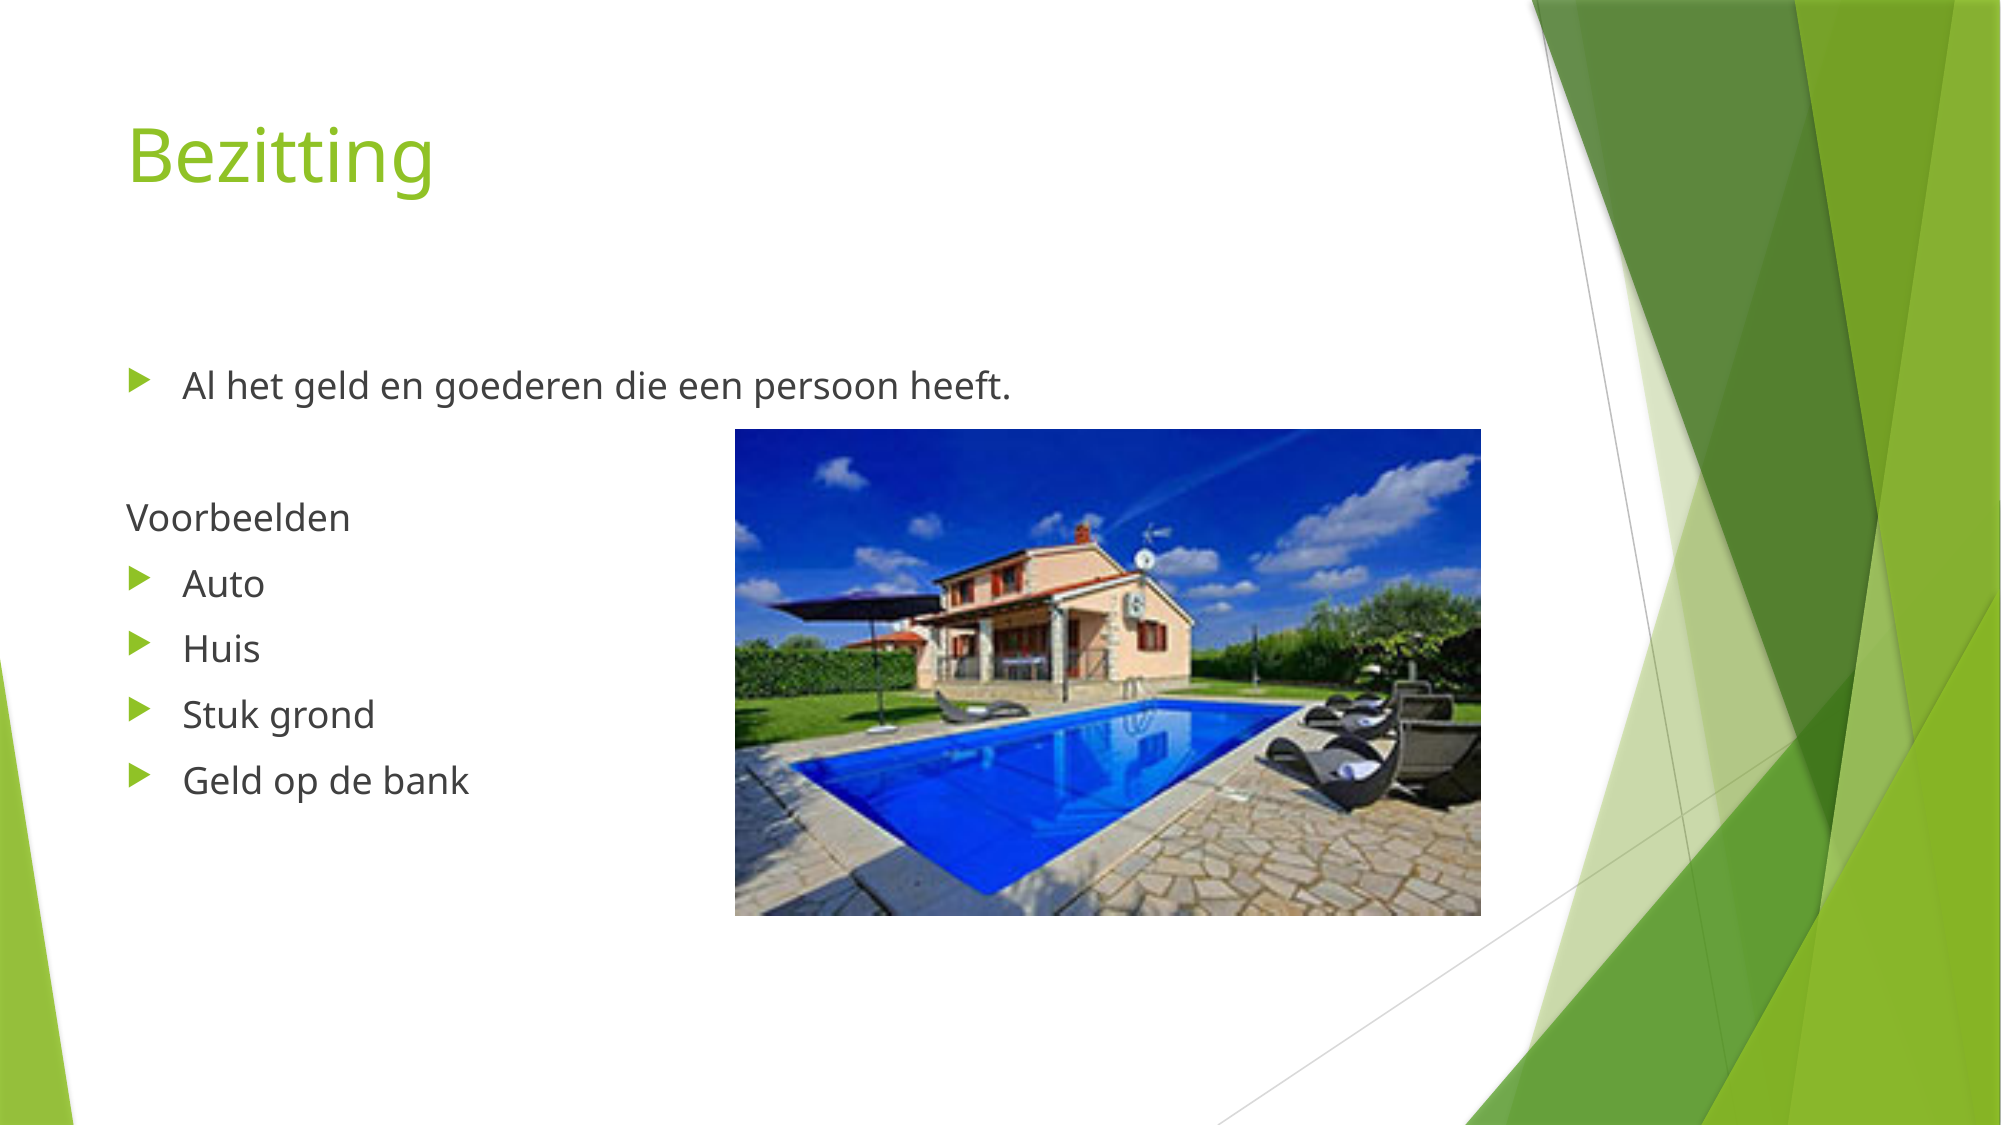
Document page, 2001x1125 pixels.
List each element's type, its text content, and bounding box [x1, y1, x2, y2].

picture [734, 429, 1482, 916]
title Bezitting [111, 99, 1522, 317]
list Al het geld en goederen die een persoon heeft. Voorbeelden Auto Huis Stuk grond Geld op de bank [111, 354, 1522, 992]
